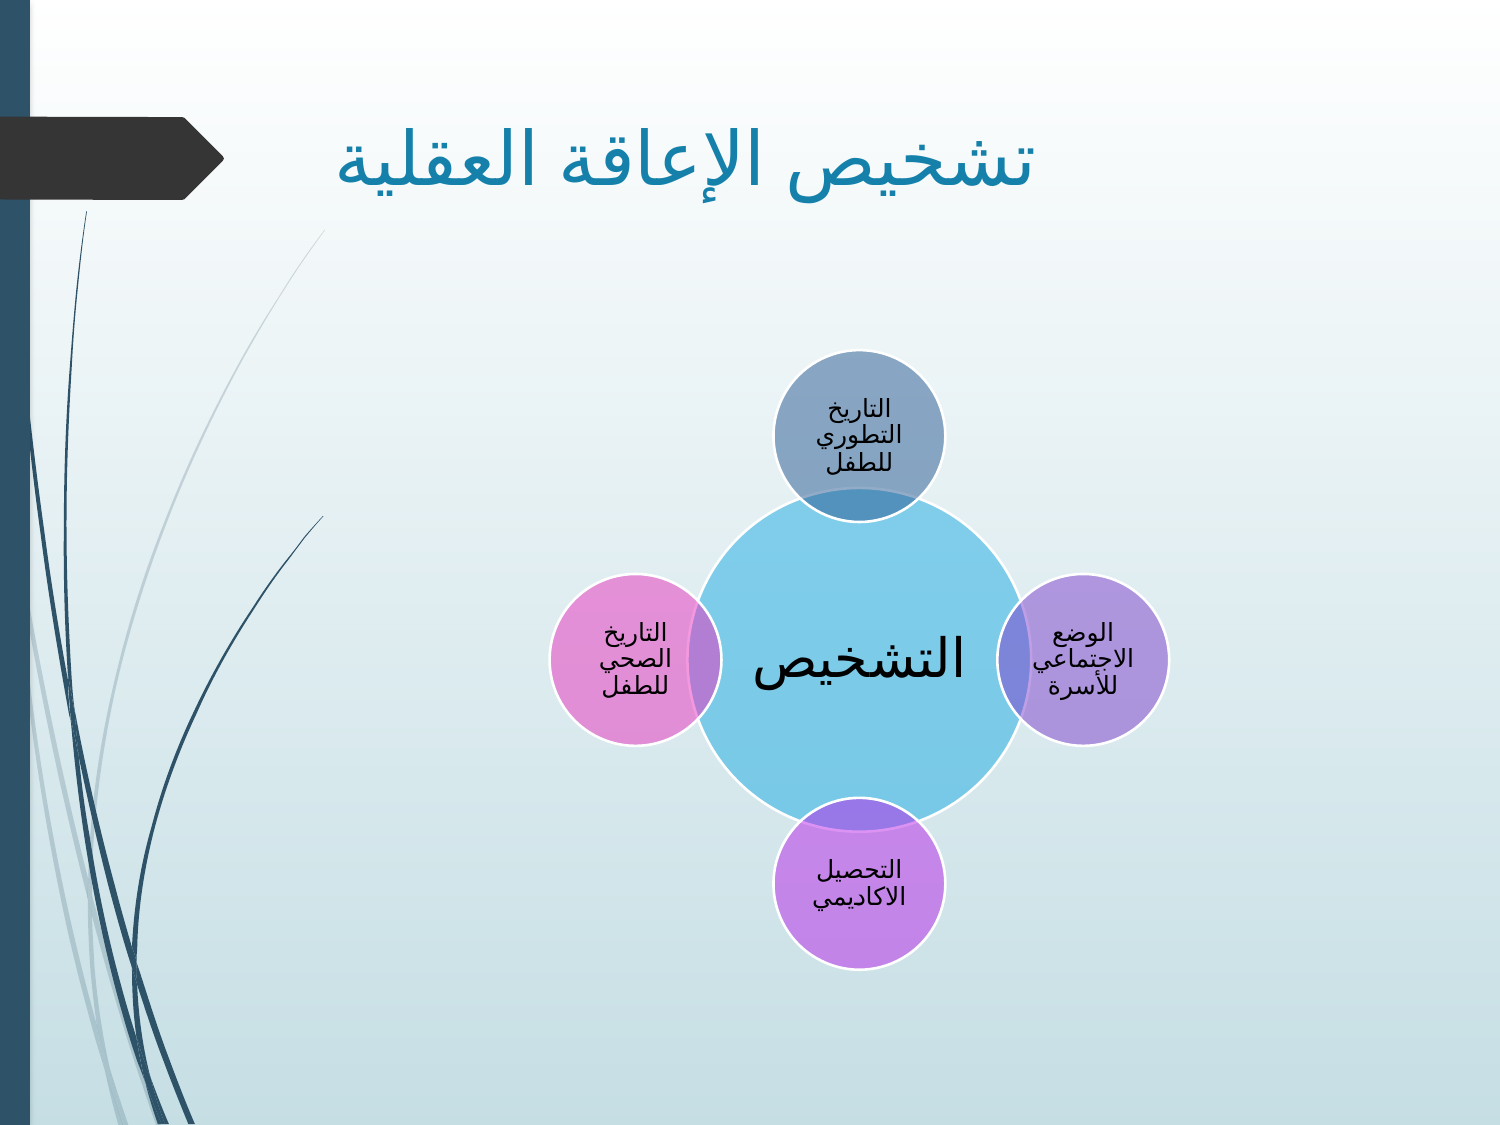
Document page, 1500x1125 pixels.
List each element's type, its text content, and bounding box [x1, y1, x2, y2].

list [318, 349, 1401, 971]
title تشخيص الإعاقة العقلية [319, 102, 1400, 313]
